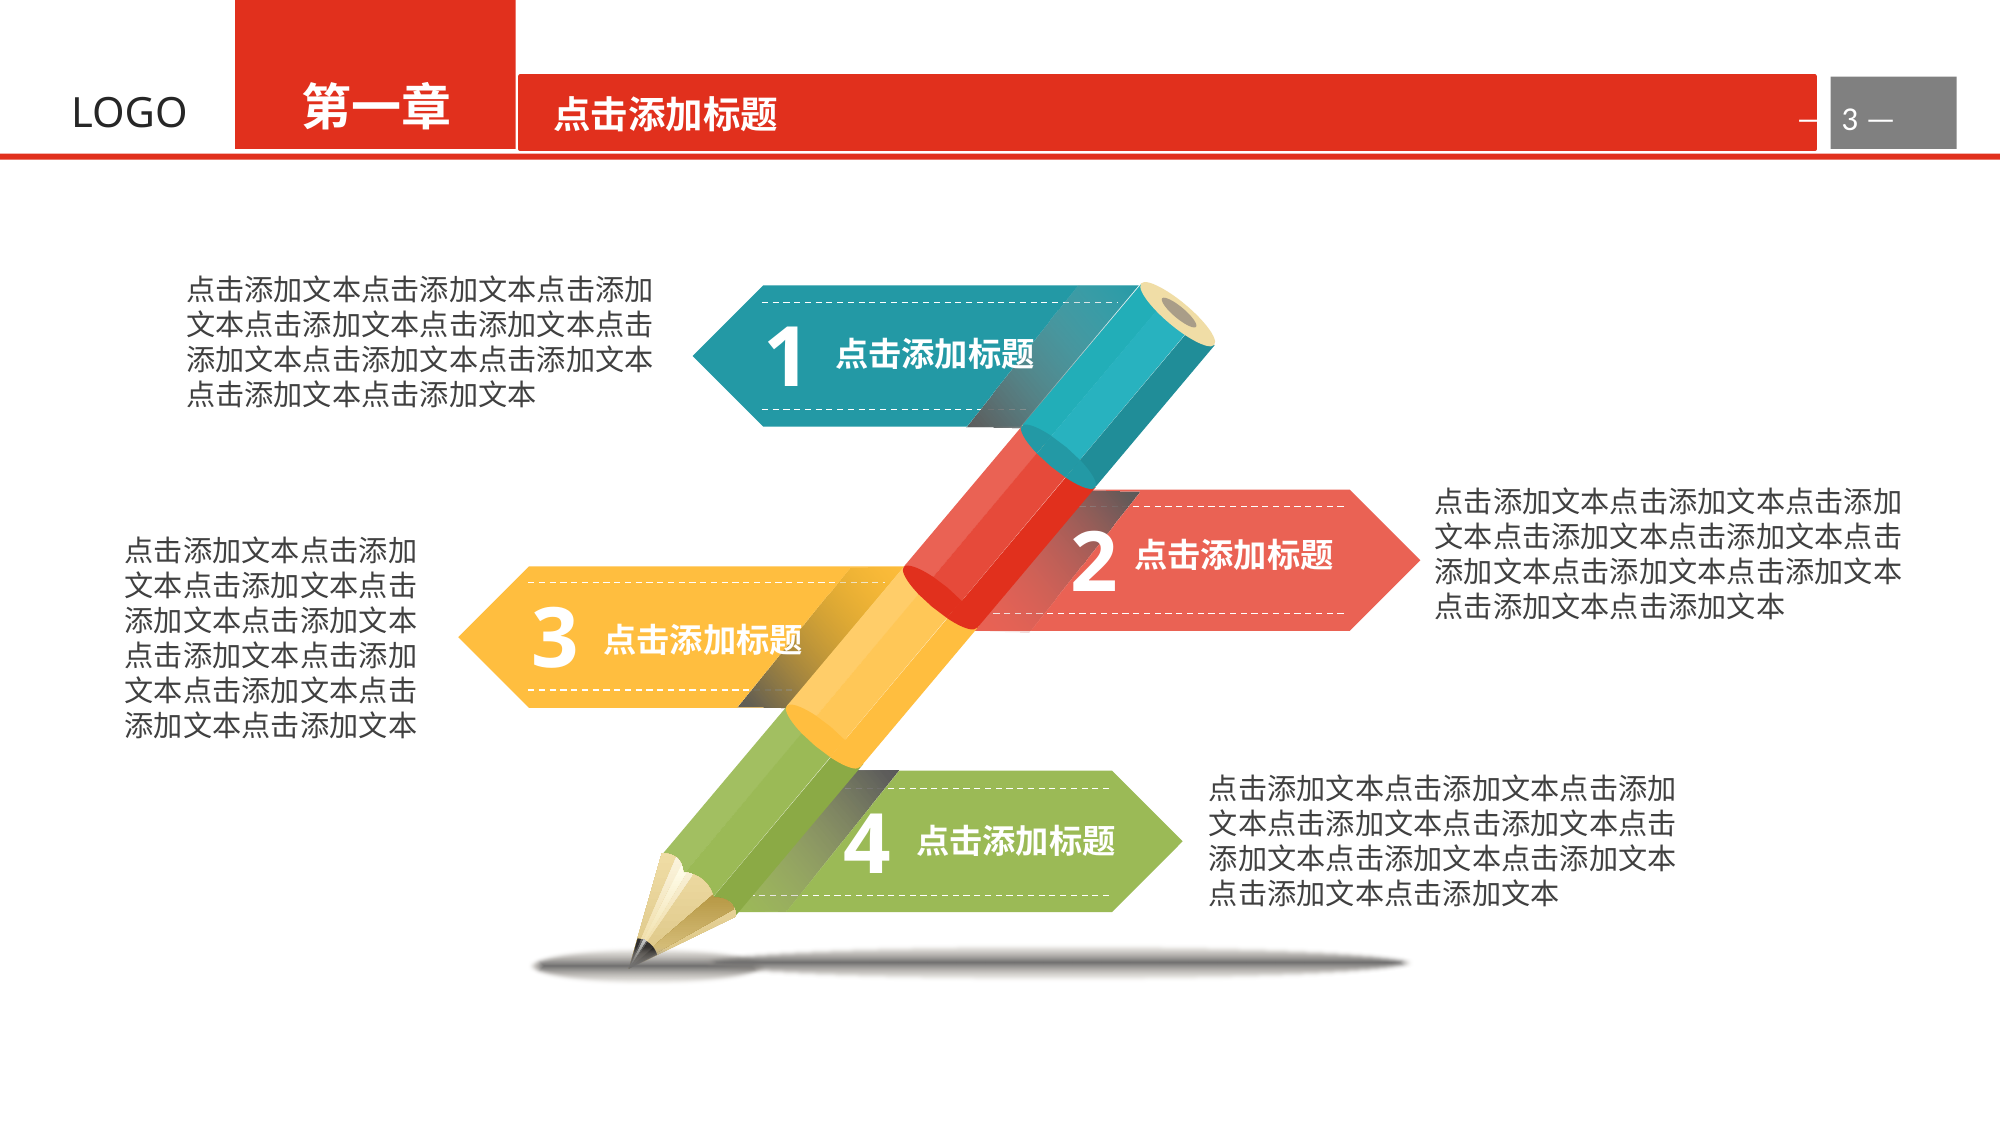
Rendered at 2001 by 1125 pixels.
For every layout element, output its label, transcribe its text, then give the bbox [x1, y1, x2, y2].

text_box 点击添加文本点击添加文本点击添加文本点击添加文本点击添加文本点击添加文本点击添加文本点击添加文本点击添加文本点击添加文本 [171, 263, 452, 419]
text_box — 3 — [1781, 89, 2000, 145]
text_box [233, 0, 518, 151]
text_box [457, 203, 1421, 1071]
text_box [0, 152, 2000, 162]
text_box 点击添加文本点击添加文本点击添加文本点击添加文本点击添加文本点击添加文本点击添加文本点击添加文本点击添加文本点击添加文本 [1425, 476, 1934, 631]
text_box LOGO [19, 78, 203, 143]
text_box 第一章 [270, 68, 483, 143]
text_box [1829, 74, 1959, 89]
text_box 点击添加标题 [538, 83, 811, 144]
text_box 点击添加文本点击添加文本点击添加文本点击添加文本点击添加文本点击添加文本点击添加文本点击添加文本点击添加文本点击添加文本 [1425, 763, 1708, 918]
text_box [1829, 145, 1959, 151]
text_box [518, 74, 1817, 151]
text_box 点击添加文本点击添加文本点击添加文本点击添加文本点击添加文本点击添加文本点击添加文本点击添加文本点击添加文本点击添加文本 [109, 525, 452, 750]
